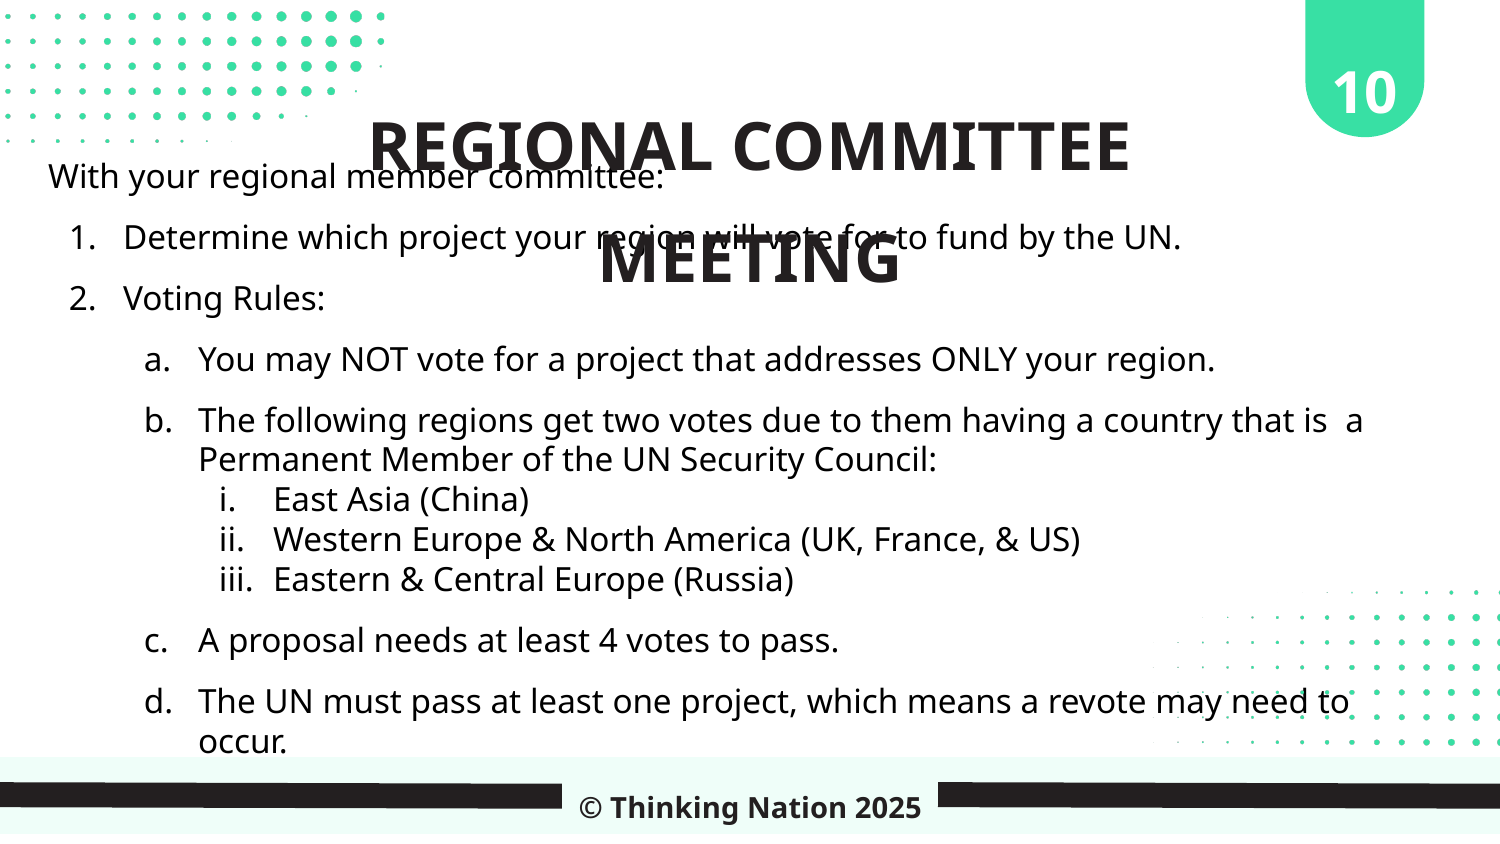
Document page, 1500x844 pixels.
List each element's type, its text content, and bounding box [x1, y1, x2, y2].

text_box REGIONAL COMMITTEE MEETING [209, 71, 1291, 296]
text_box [1300, 0, 1430, 138]
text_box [0, 756, 1500, 835]
text_box [0, 0, 385, 144]
text_box [1128, 590, 1500, 755]
text_box With your regional member committee: Determine which project your region will vote for to fund by the UN. Voting Rules: You may NOT vote for a project that addresses ONLY your region. The following regions get two votes due to them having a country that is a Permanent Member of the UN Security Council: East Asia (China) Western Europe & North America (UK, France, & US) Eastern & Central Europe (Russia) A proposal needs at least 4 votes to pass. The UN must pass at least one project, which means a revote may need to occur. [48, 155, 1435, 755]
